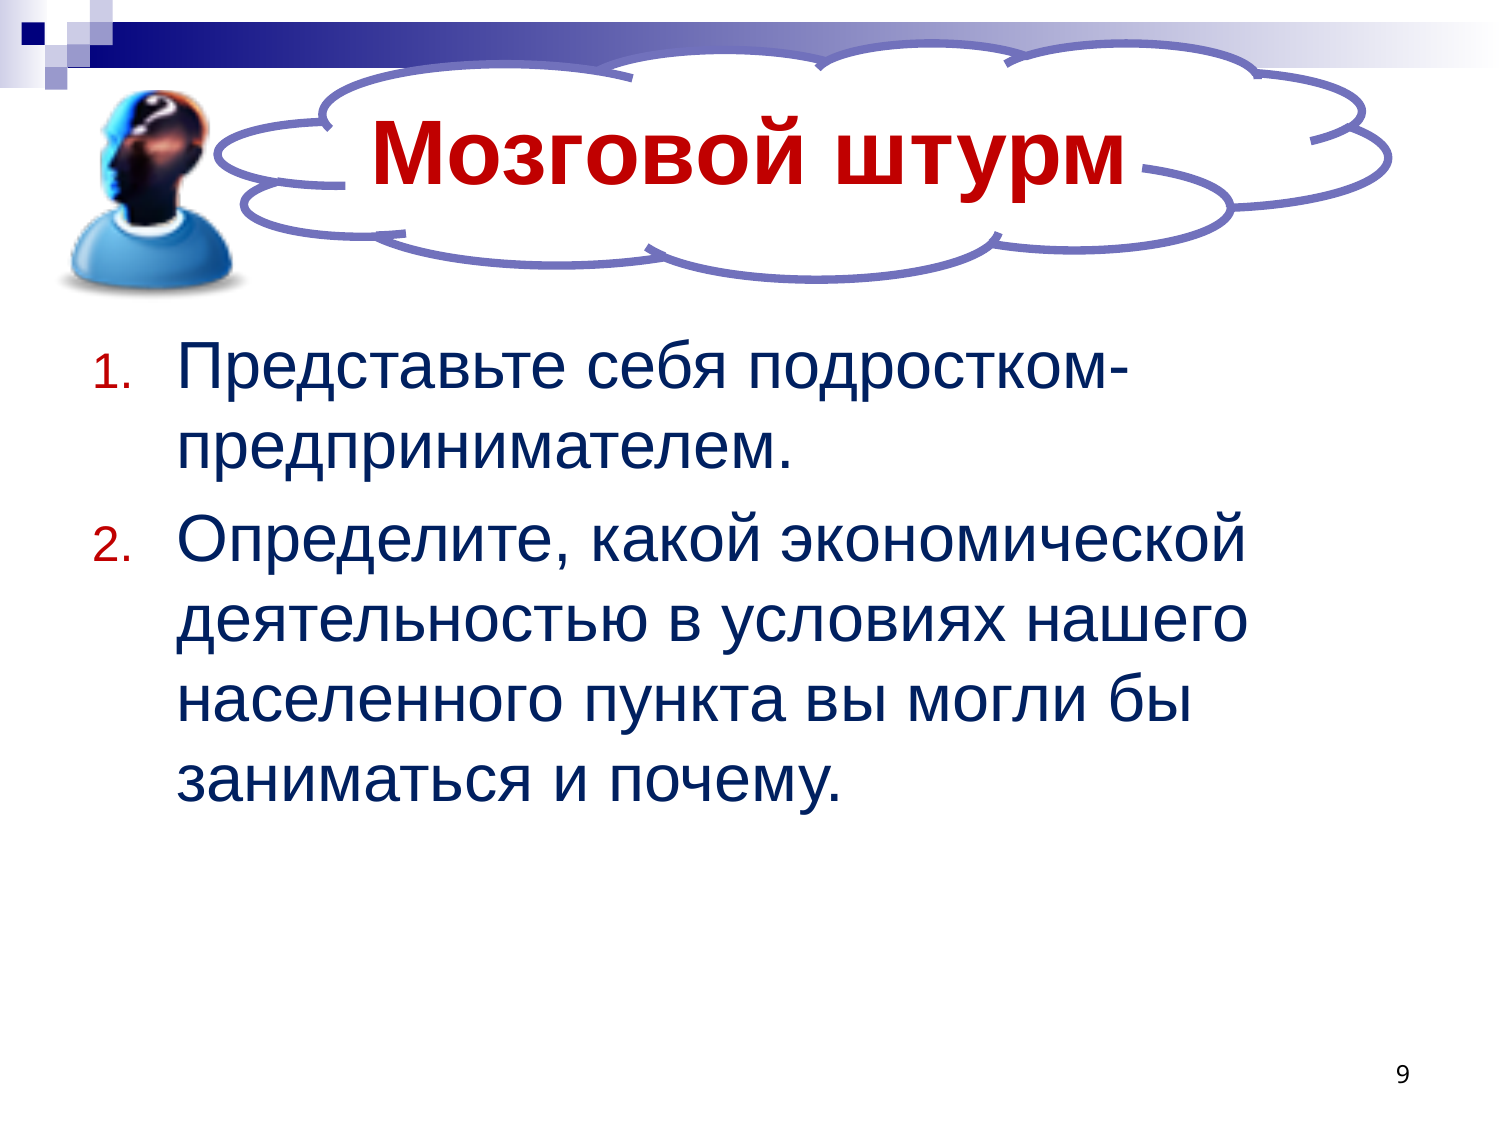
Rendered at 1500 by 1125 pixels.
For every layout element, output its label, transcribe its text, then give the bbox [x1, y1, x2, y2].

picture [52, 89, 257, 303]
title Мозговой штурм [75, 75, 1425, 220]
text_box [382, 41, 1291, 75]
text_box [261, 220, 1227, 282]
slide_number 9 [1074, 1024, 1426, 1101]
list Представьте себя подростком-предпринимателем. Определите, какой экономической деятельностью в условиях нашего населенного пункта вы могли бы заниматься и почему. [76, 314, 1427, 952]
